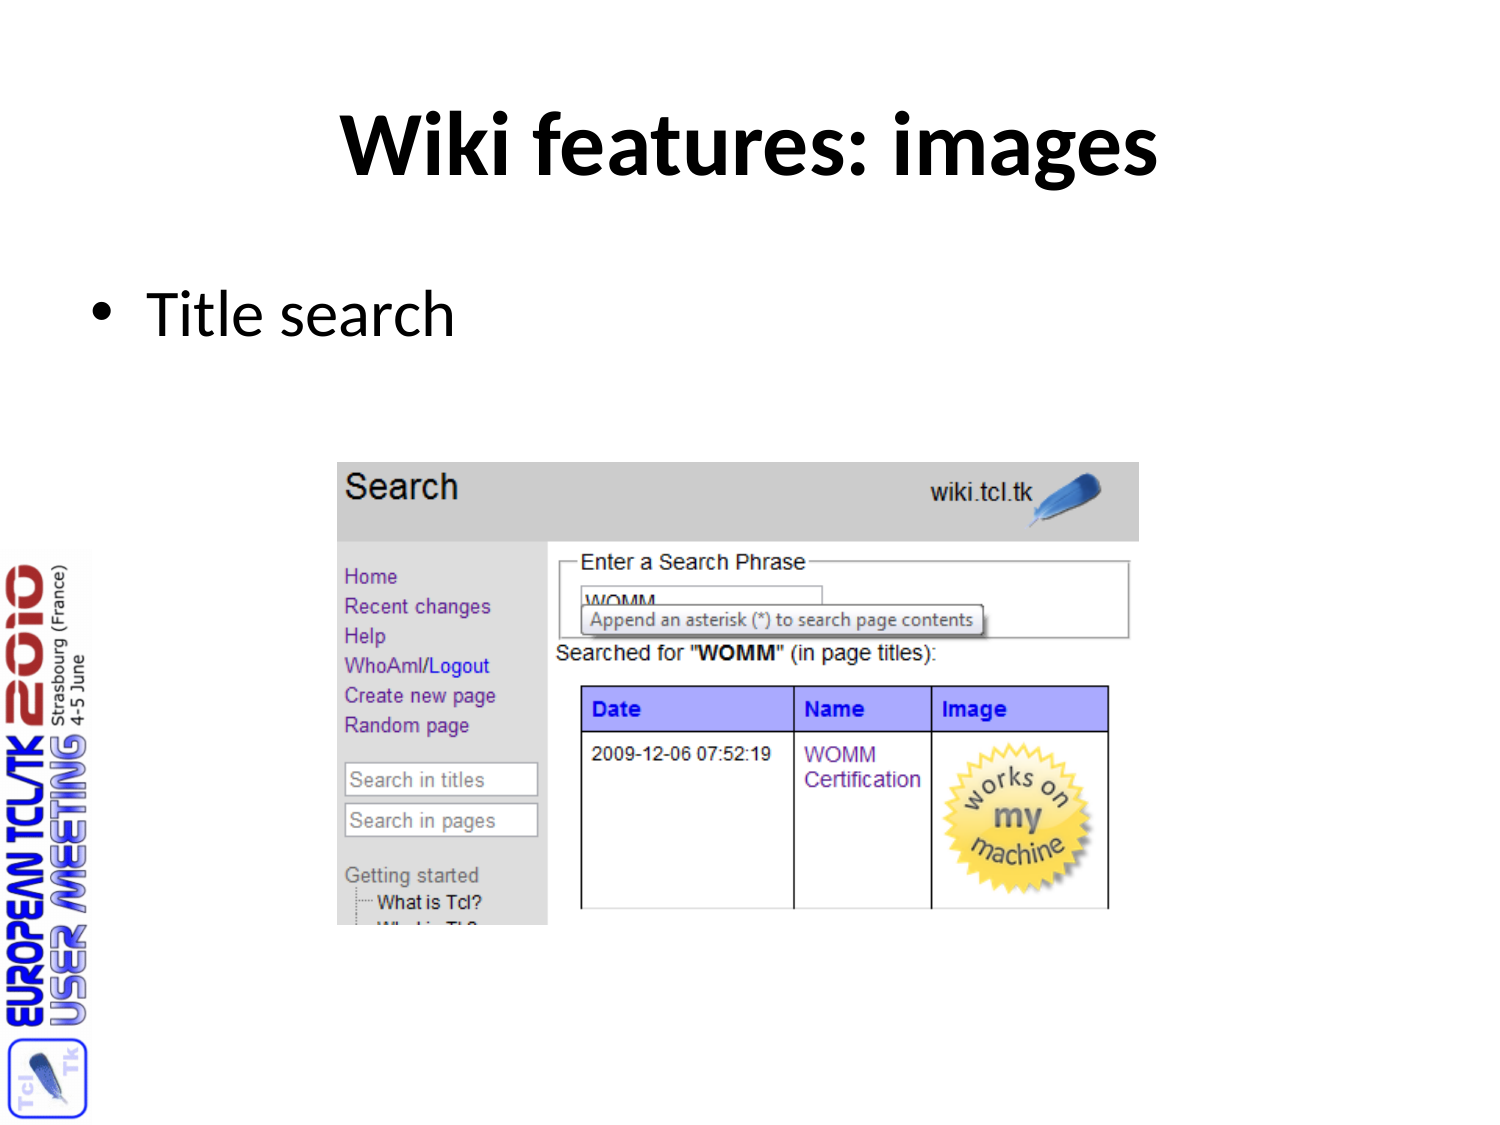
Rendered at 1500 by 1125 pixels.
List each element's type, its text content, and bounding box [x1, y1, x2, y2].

picture [0, 550, 334, 1124]
list Title search [75, 262, 1425, 1005]
title Wiki features: images [75, 45, 1425, 233]
picture [337, 462, 1140, 926]
